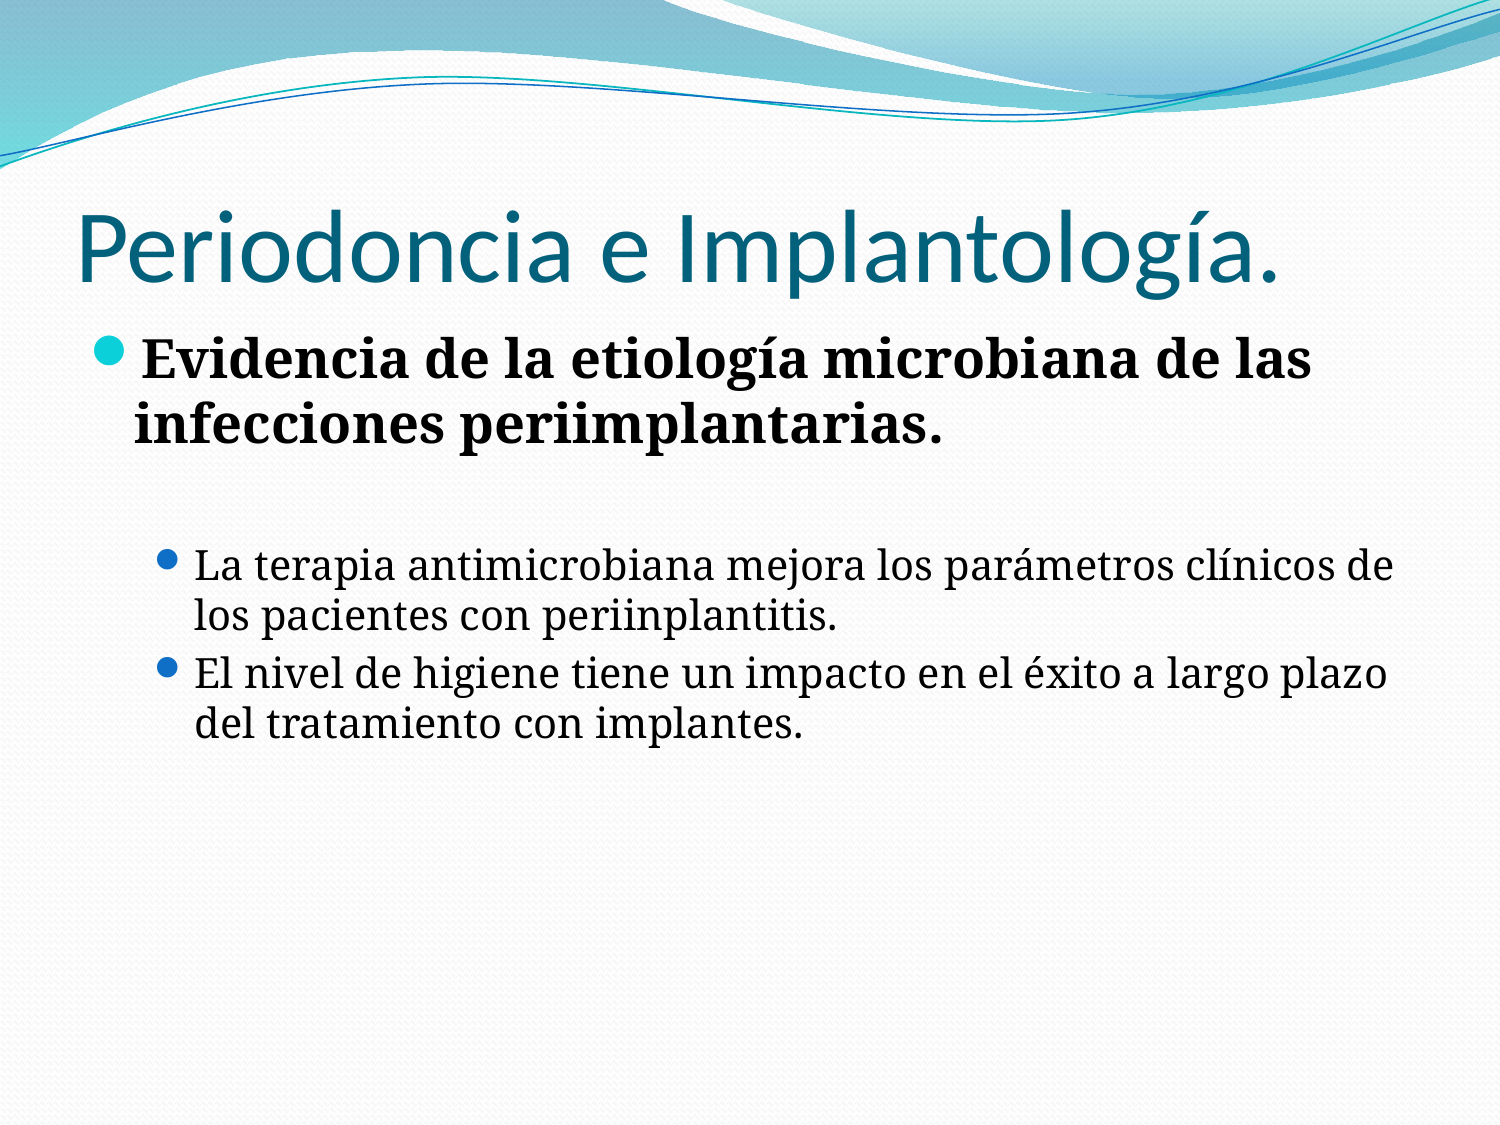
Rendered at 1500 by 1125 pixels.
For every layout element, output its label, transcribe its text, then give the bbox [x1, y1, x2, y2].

list Evidencia de la etiología microbiana de las infecciones periimplantarias. La terapia antimicrobiana mejora los parámetros clínicos de los pacientes con periinplantitis. El nivel de higiene tiene un impacto en el éxito a largo plazo del tratamiento con implantes. [75, 317, 1425, 1038]
title Periodoncia e Implantología. [75, 115, 1425, 303]
